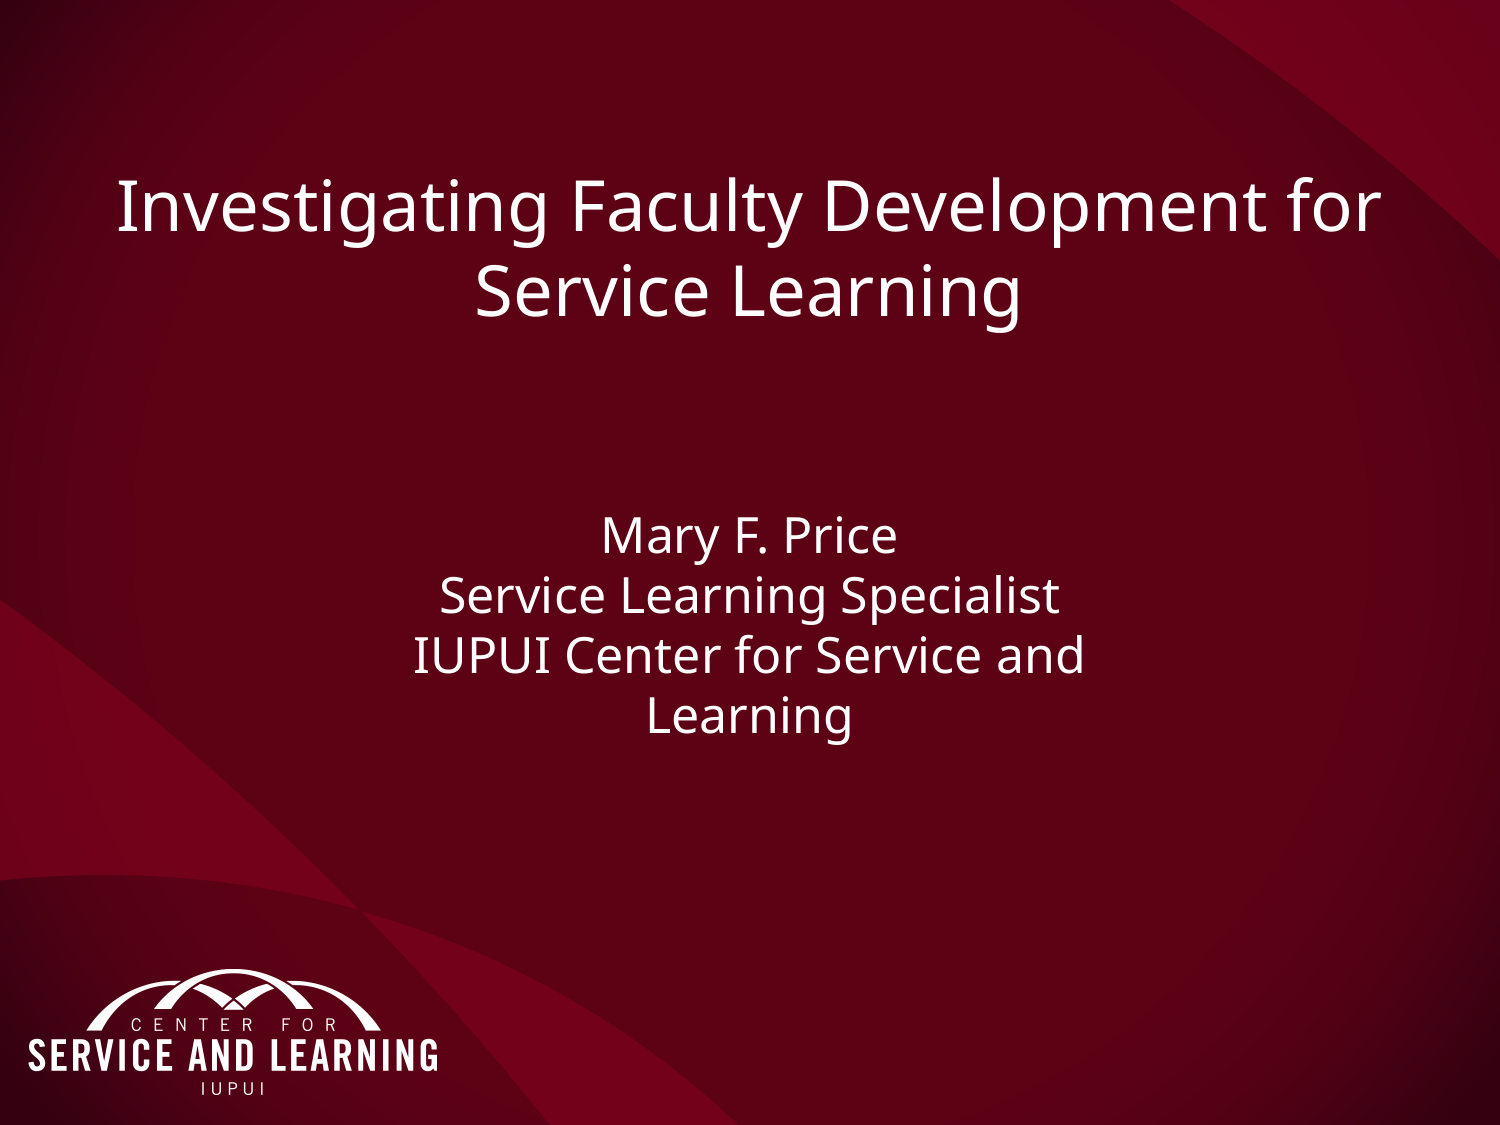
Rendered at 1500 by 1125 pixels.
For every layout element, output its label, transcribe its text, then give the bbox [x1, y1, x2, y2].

picture [0, 0, 1500, 1125]
text_box Mary F. Price Service Learning Specialist IUPUI Center for Service and Learning [307, 496, 1193, 752]
title Investigating Faculty Development for Service Learning [75, 151, 1425, 340]
